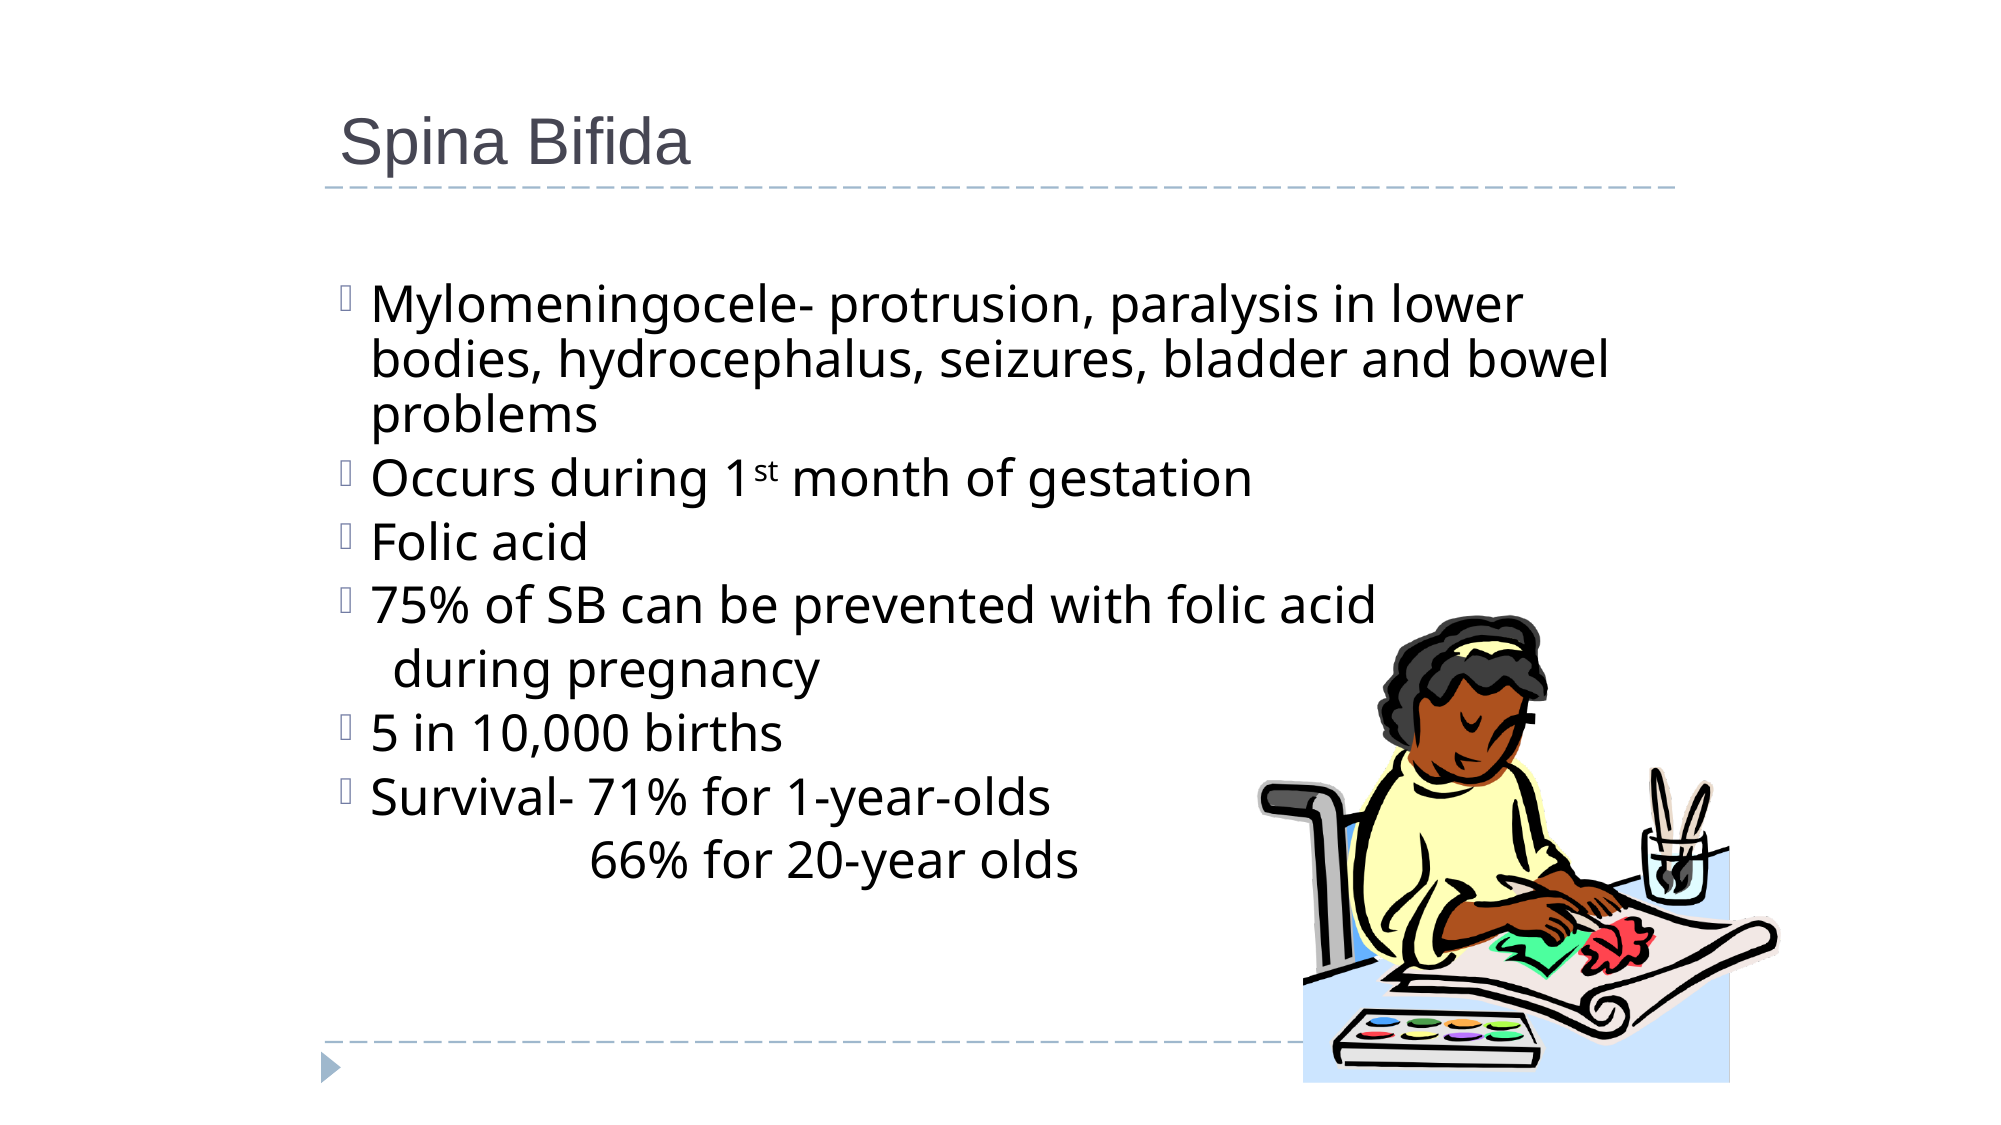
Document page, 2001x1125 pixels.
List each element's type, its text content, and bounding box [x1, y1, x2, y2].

title Spina Bifida [324, 24, 1675, 188]
list Mylomeningocele- protrusion, paralysis in lower bodies, hydrocephalus, seizures, bladder and bowel problems Occurs during 1st month of gestation Folic acid 75% of SB can be prevented with folic acid during pregnancy 5 in 10,000 births Survival- 71% for 1-year-olds 66% for 20-year olds [324, 199, 1675, 1010]
picture [1254, 614, 1781, 1083]
text_box [321, 1051, 341, 1084]
